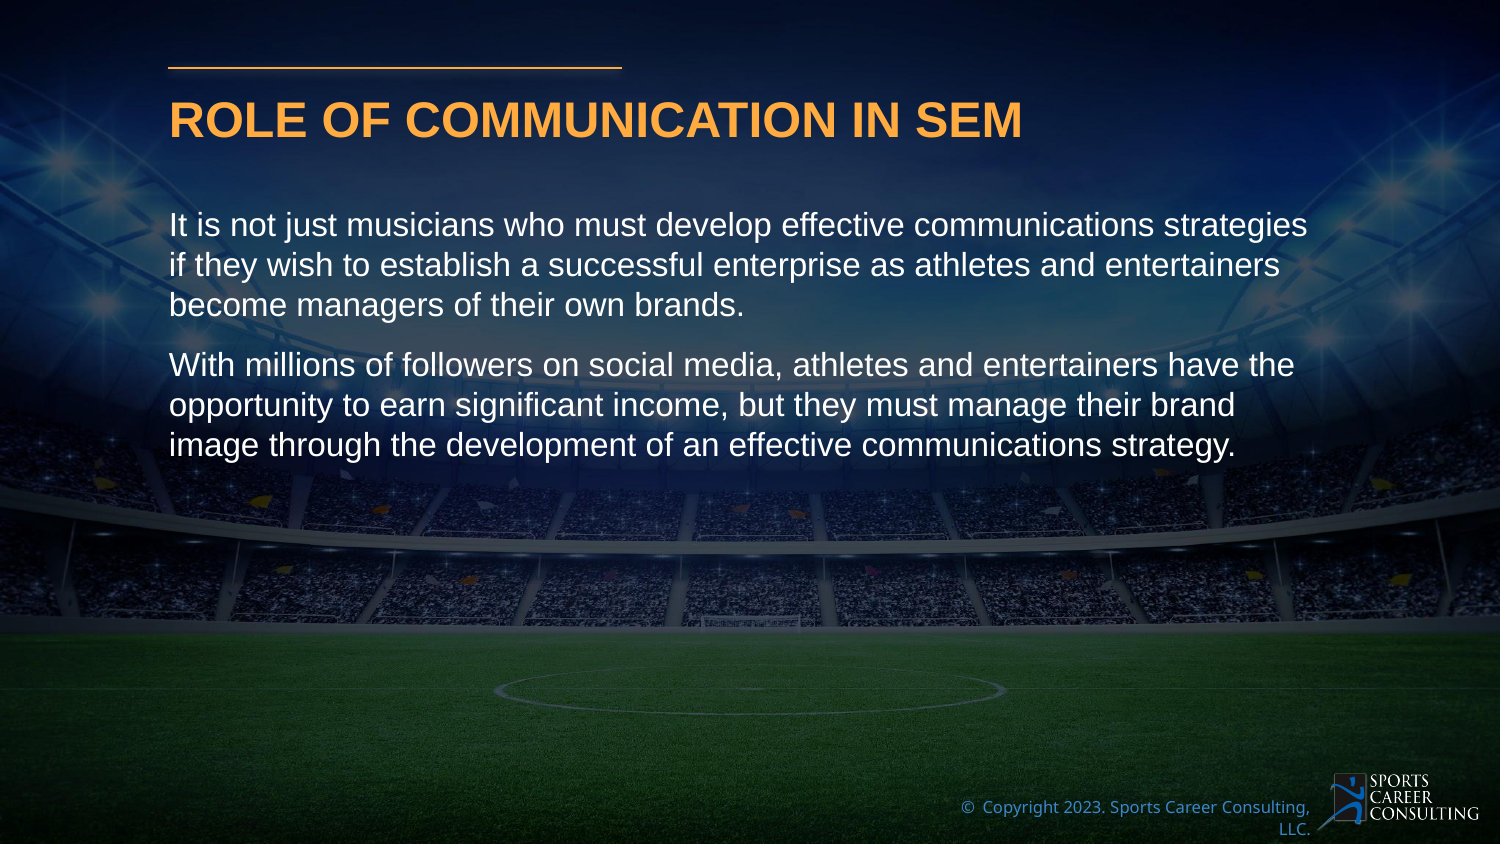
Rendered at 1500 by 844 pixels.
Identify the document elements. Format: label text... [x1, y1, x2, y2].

picture [0, 0, 1500, 844]
title ROLE OF COMMUNICATION IN SEM [153, 72, 1095, 187]
list It is not just musicians who must develop effective communications strategies if they wish to establish a successful enterprise as athletes and entertainers become managers of their own brands. With millions of followers on social media, athletes and entertainers have the opportunity to earn significant income, but they must manage their brand image through the development of an effective communications strategy. [153, 187, 1331, 687]
text_box © Copyright 2023. Sports Career Consulting, LLC. [914, 769, 1326, 844]
